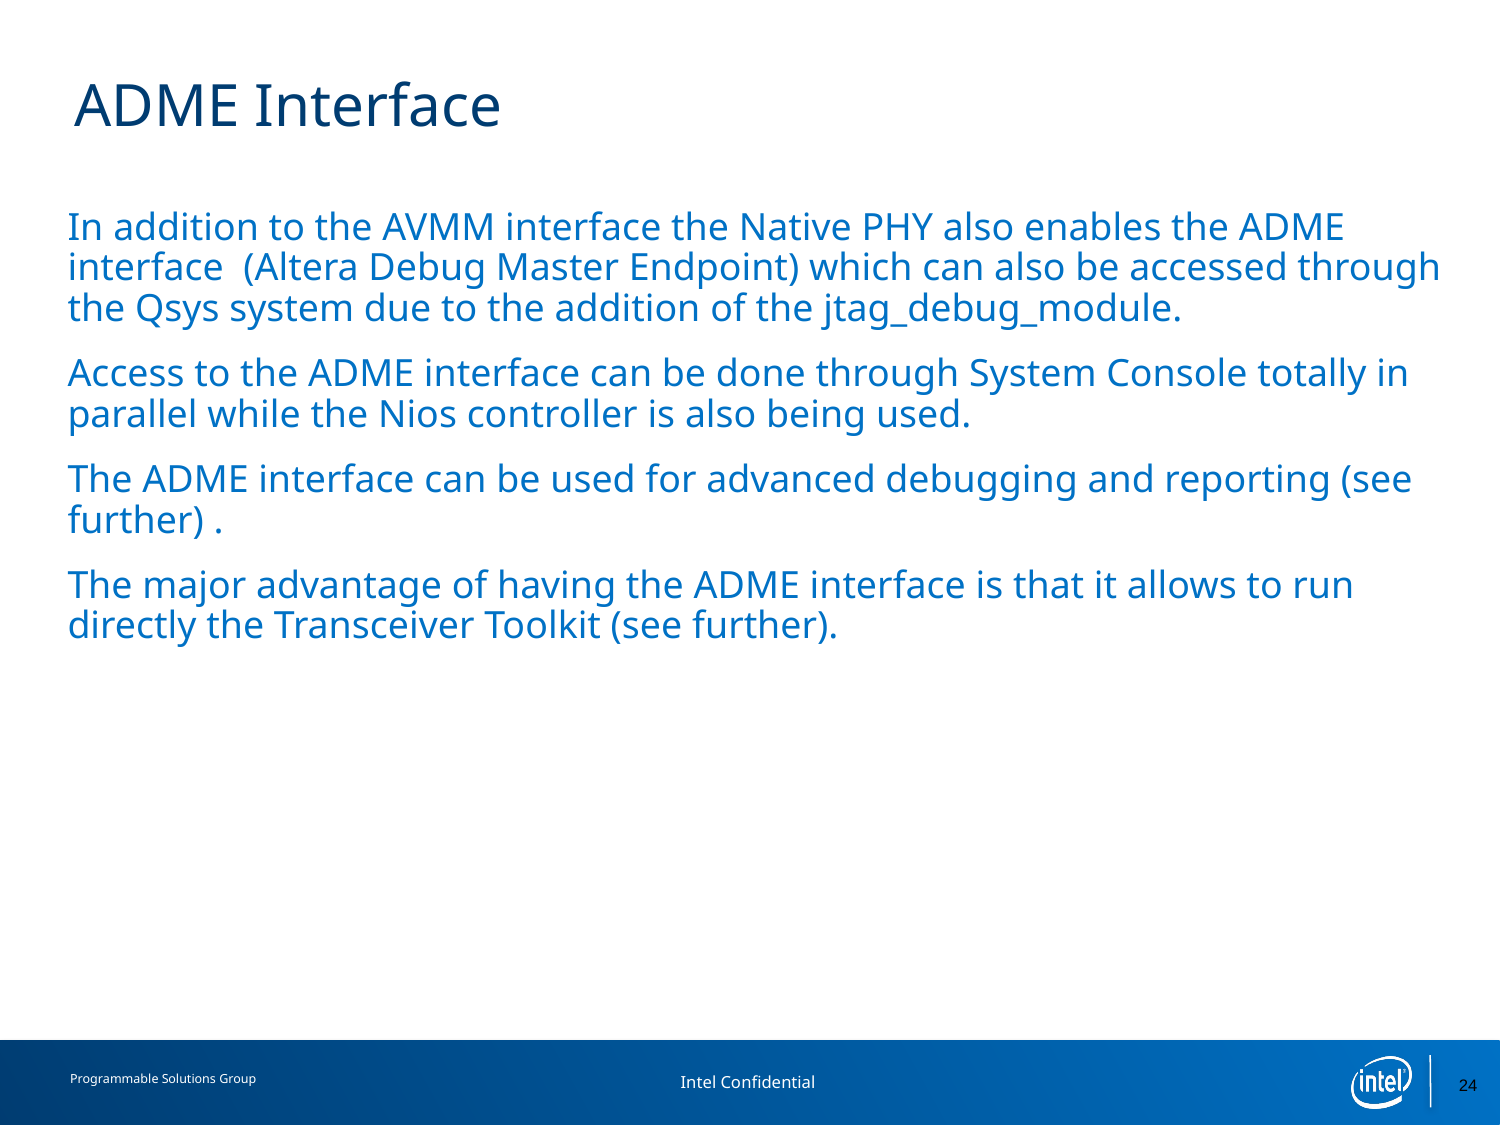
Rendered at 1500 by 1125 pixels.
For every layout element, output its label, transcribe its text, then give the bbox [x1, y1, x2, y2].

slide_number 24 [1127, 1055, 1478, 1116]
title ADME Interface [74, 67, 1425, 208]
list In addition to the AVMM interface the Native PHY also enables the ADME interface (Altera Debug Master Endpoint) which can also be accessed through the Qsys system due to the addition of the jtag_debug_module. Access to the ADME interface can be done through System Console totally in parallel while the Nios controller is also being used. The ADME interface can be used for advanced debugging and reporting (see further) . The major advantage of having the ADME interface is that it allows to run directly the Transceiver Toolkit (see further). [67, 208, 1463, 1033]
